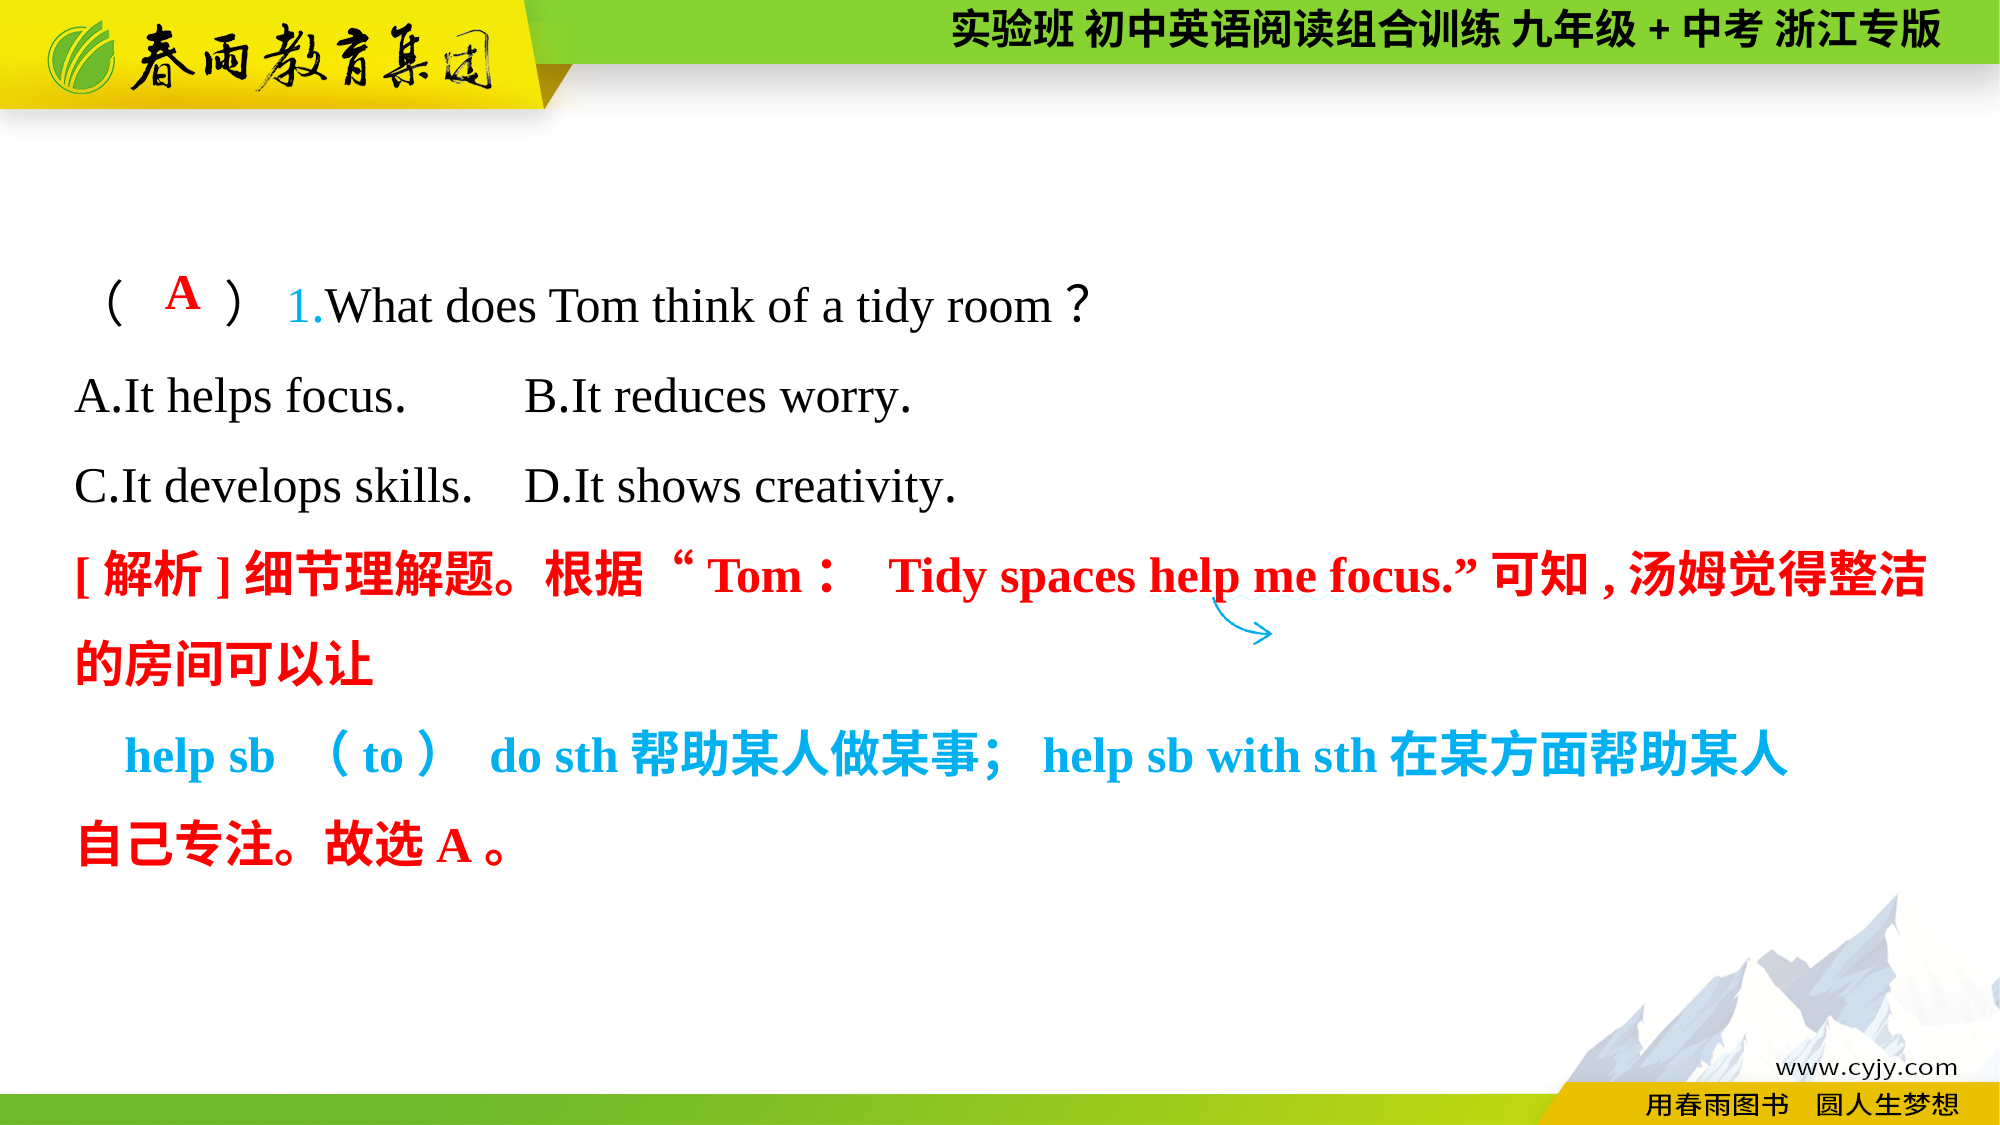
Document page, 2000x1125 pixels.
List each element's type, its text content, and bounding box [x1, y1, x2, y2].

list （ ）1.What does Tom think of a tidy room？ A.It helps focus. B.It reduces worry. C.It develops skills. D.It shows creativity. [解析]细节理解题。根据“Tom： Tidy spaces help me focus.”可知,汤姆觉得整洁的房间可以让 help sb （to） do sth帮助某人做某事；help sb with sth在某方面帮助某人 自己专注。故选A。 [59, 234, 1944, 886]
text_box A [149, 252, 216, 327]
picture [0, 0, 2000, 1125]
